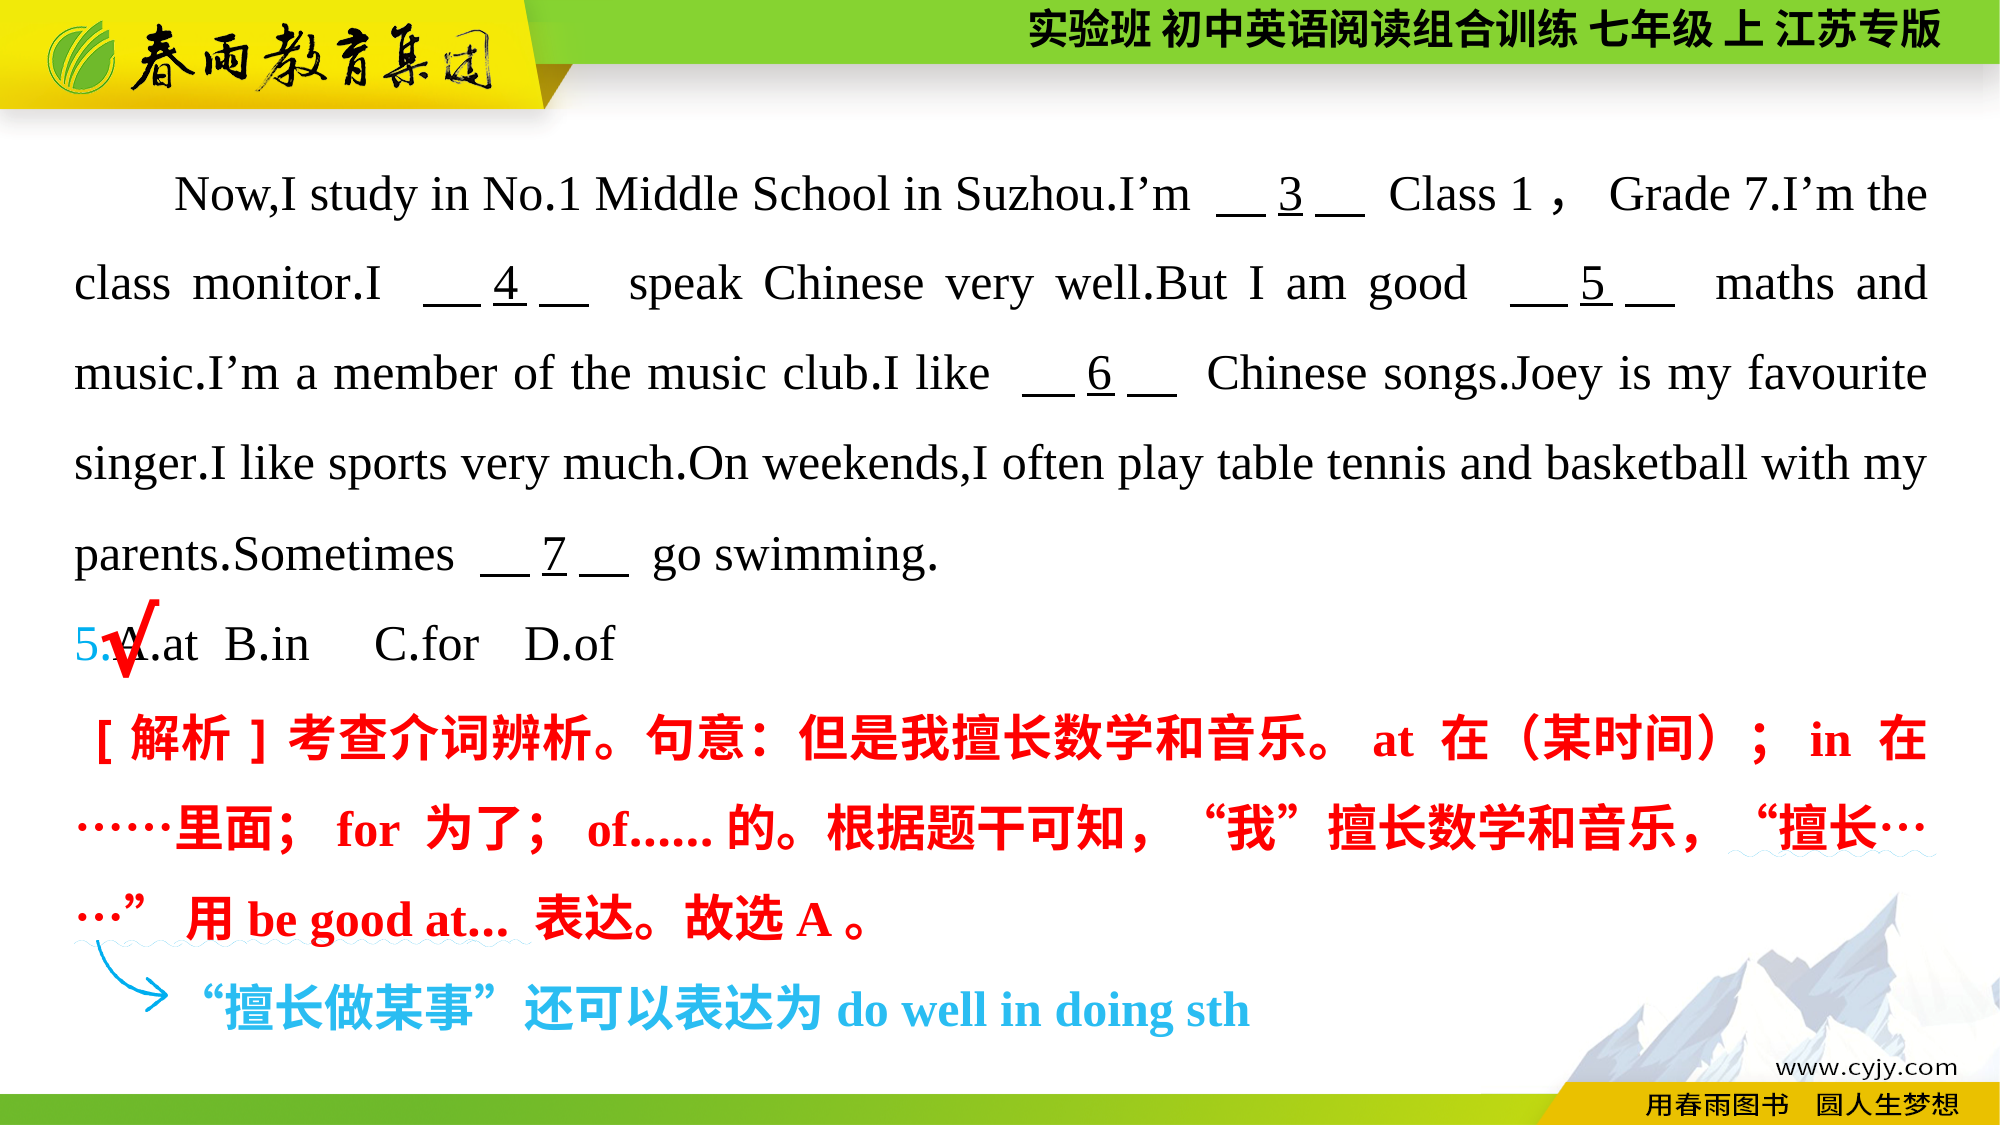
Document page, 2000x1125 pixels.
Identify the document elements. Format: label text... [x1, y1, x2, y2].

list Now,I study in No.1 Middle School in Suzhou.I’m 3 Class 1，Grade 7.I’m the class monitor.I 4 speak Chinese very well.But I am good 5 maths and music.I’m a member of the music club.I like 6 Chinese songs.Joey is my favourite singer.I like sports very much.On weekends,I often play table tennis and basketball with my parents.Sometimes 7 go swimming. 5.A.at B.in C.for D.of [59, 122, 1944, 668]
text_box [解析]考查介词辨析。句意：但是我擅长数学和音乐。at 在（某时间）；in 在……里面；for 为了；of……的。根据题干可知，“我”擅长数学和音乐，“擅长……” 用be good at... 表达。故选A。 “擅长做某事”还可以表达为do well in doing sth [59, 668, 1944, 1044]
text_box √ [83, 576, 181, 668]
picture [0, 0, 2000, 1125]
